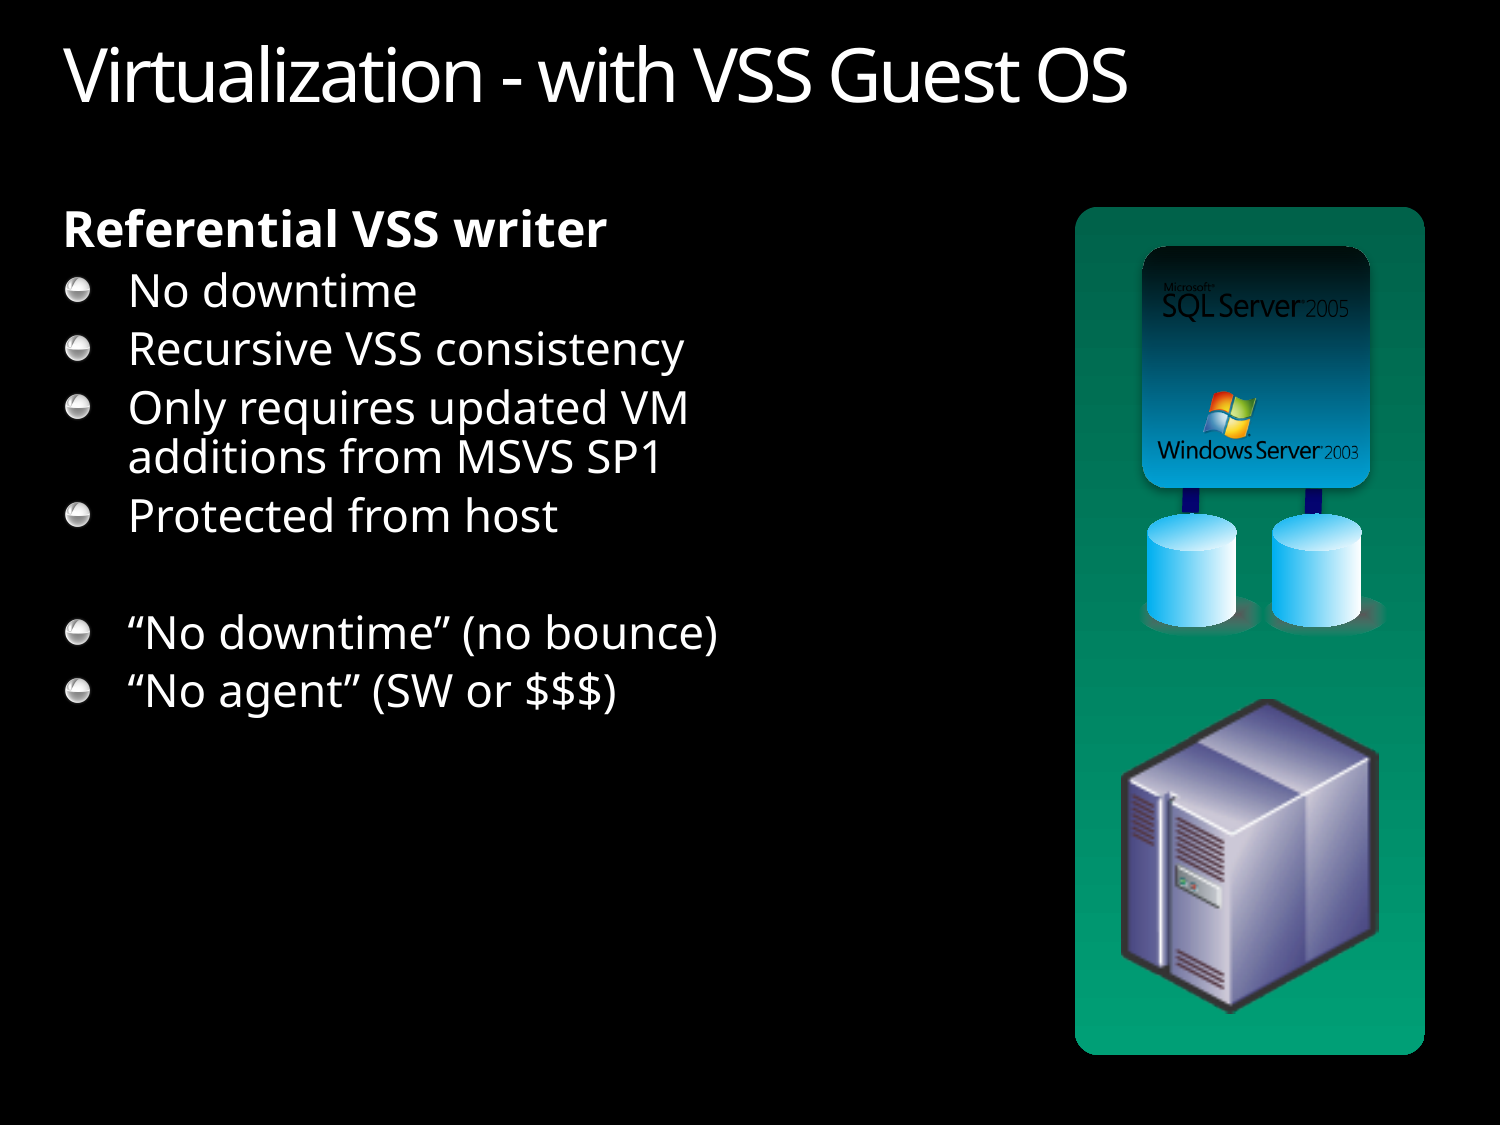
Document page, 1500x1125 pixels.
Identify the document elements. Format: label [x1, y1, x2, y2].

picture [1120, 699, 1379, 1014]
list [62, 204, 871, 826]
text_box [1142, 513, 1259, 634]
picture [62, 616, 93, 648]
picture [62, 332, 93, 364]
picture [62, 391, 93, 422]
title [63, 37, 1438, 120]
picture [62, 274, 93, 305]
text_box [1267, 513, 1384, 634]
picture [62, 499, 93, 530]
picture [62, 675, 93, 706]
text_box [1143, 247, 1369, 489]
